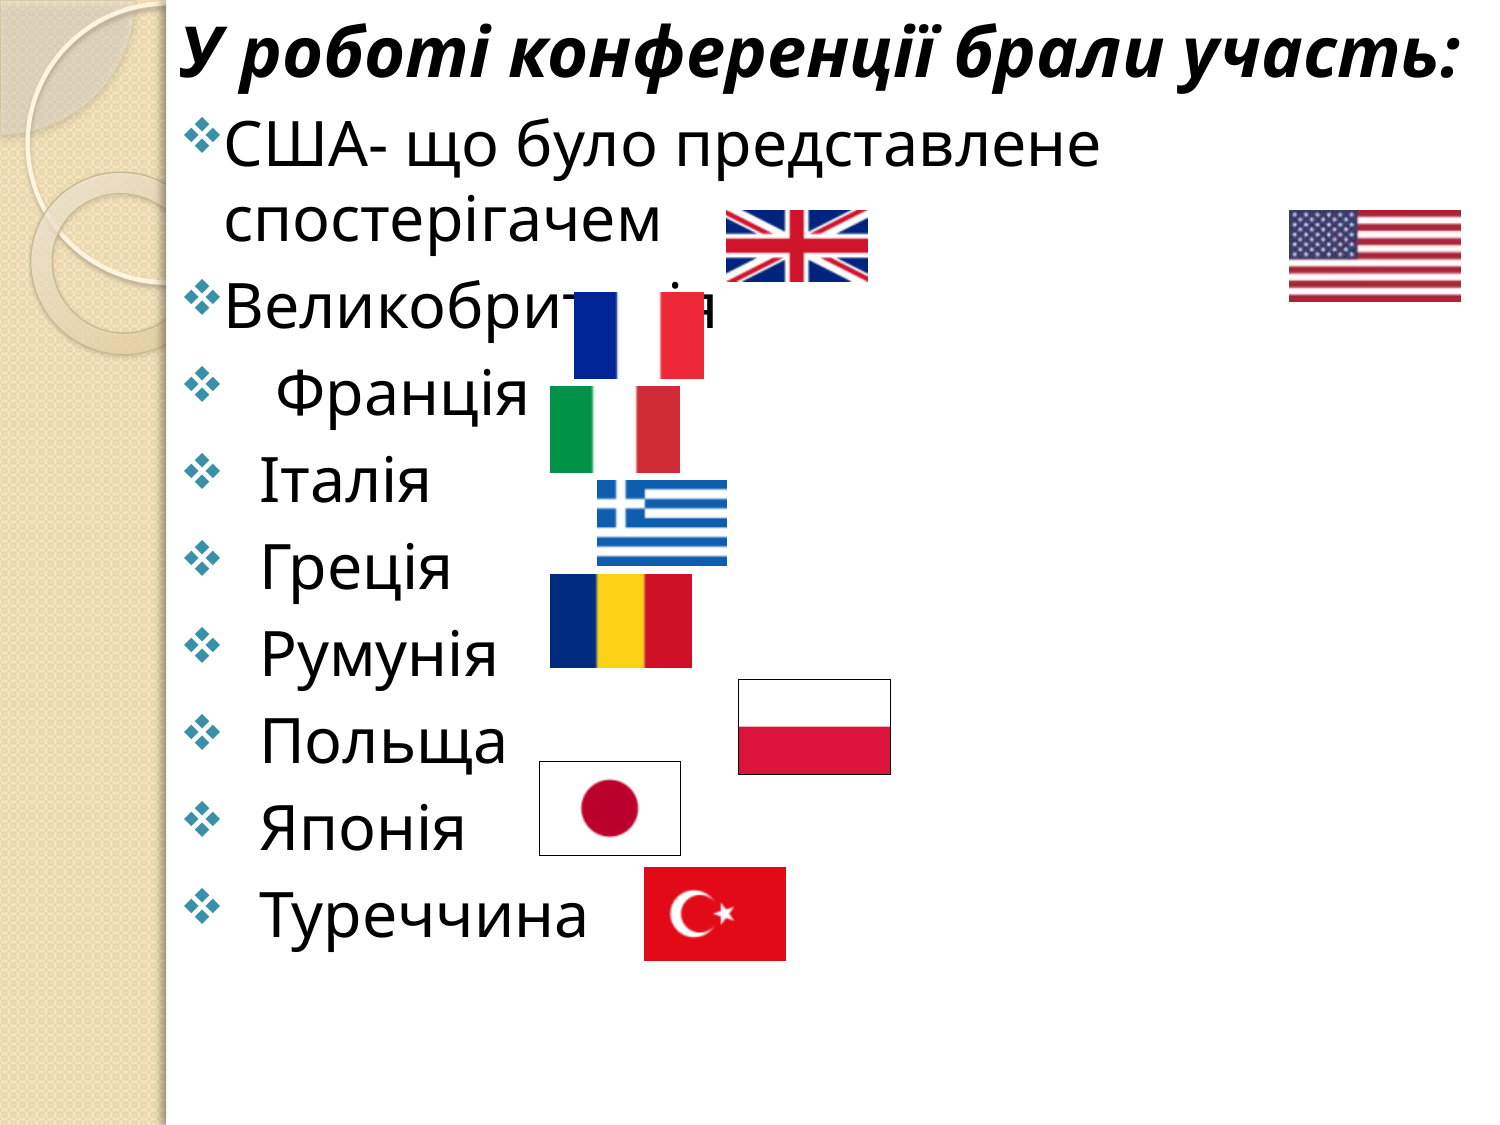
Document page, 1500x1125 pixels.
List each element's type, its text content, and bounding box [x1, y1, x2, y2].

picture [737, 679, 891, 775]
picture [726, 210, 868, 282]
list У роботі конференції брали участь: США- що було представлене спостерігачем Великобританія Франція Італія Греція Румунія Польща Японія Туреччина [152, 0, 1500, 1025]
picture [550, 386, 680, 473]
picture [1288, 210, 1462, 302]
picture [550, 573, 693, 669]
picture [597, 480, 727, 567]
picture [644, 866, 786, 962]
picture [573, 292, 704, 379]
picture [538, 761, 681, 856]
